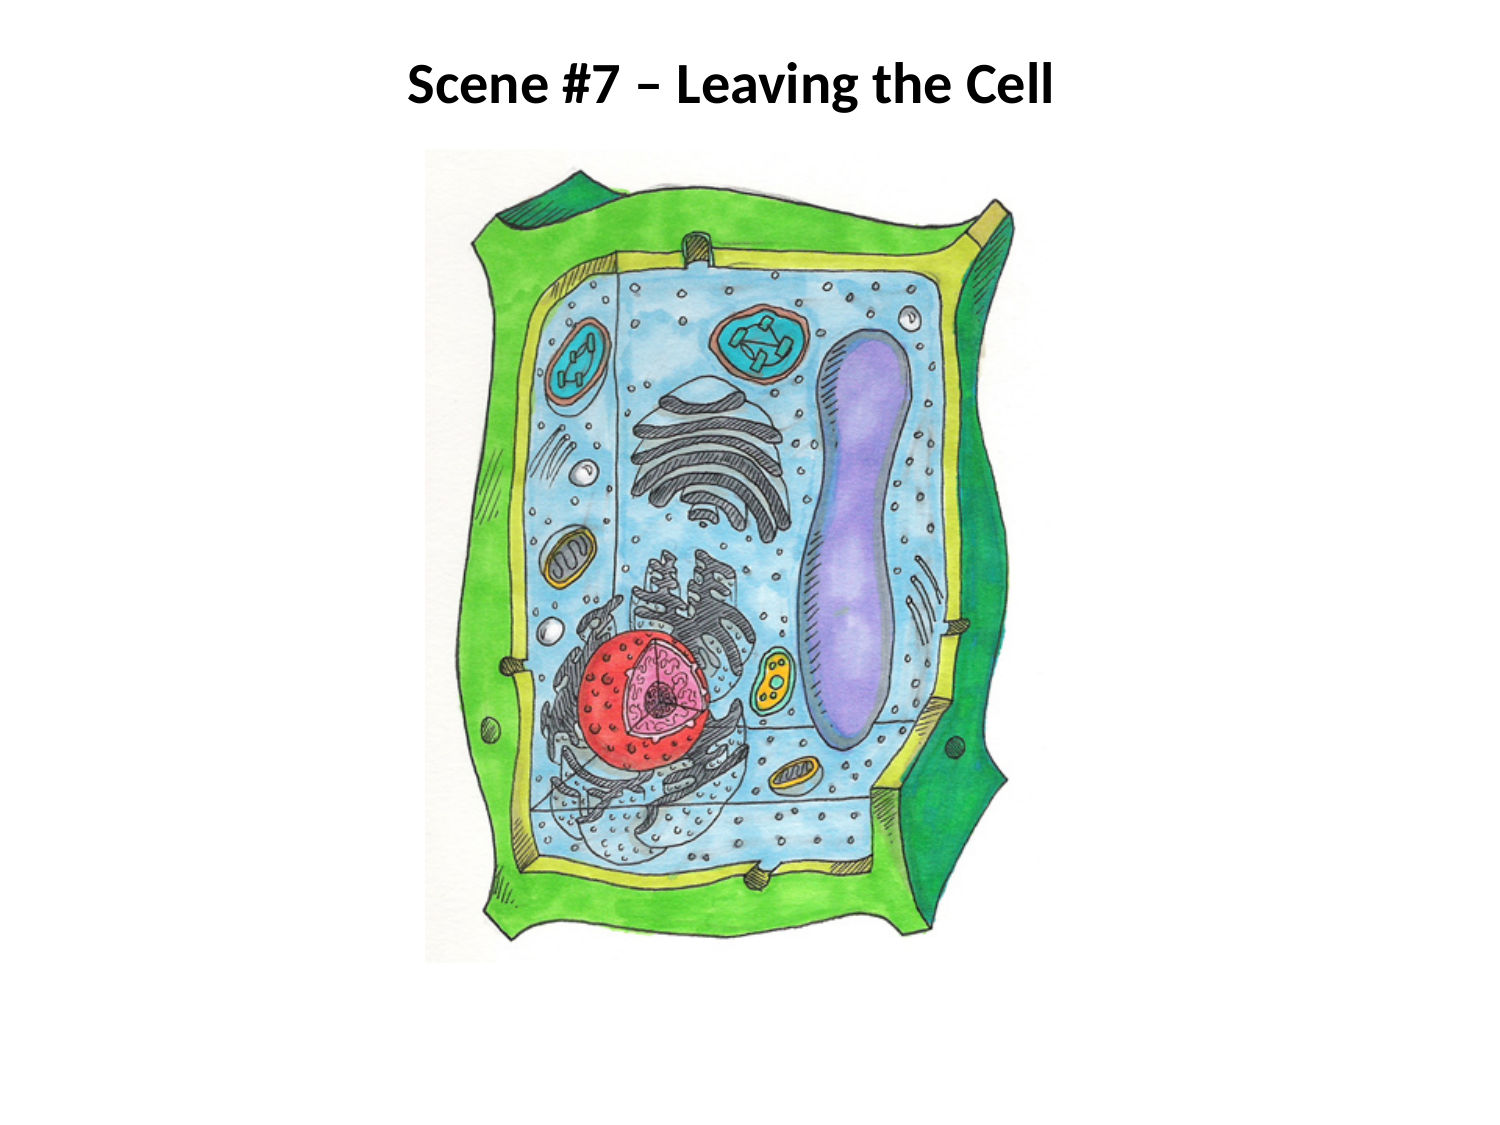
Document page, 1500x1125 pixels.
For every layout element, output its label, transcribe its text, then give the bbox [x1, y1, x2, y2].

text_box Scene #7 – Leaving the Cell [37, 37, 1425, 123]
picture [424, 149, 1051, 963]
